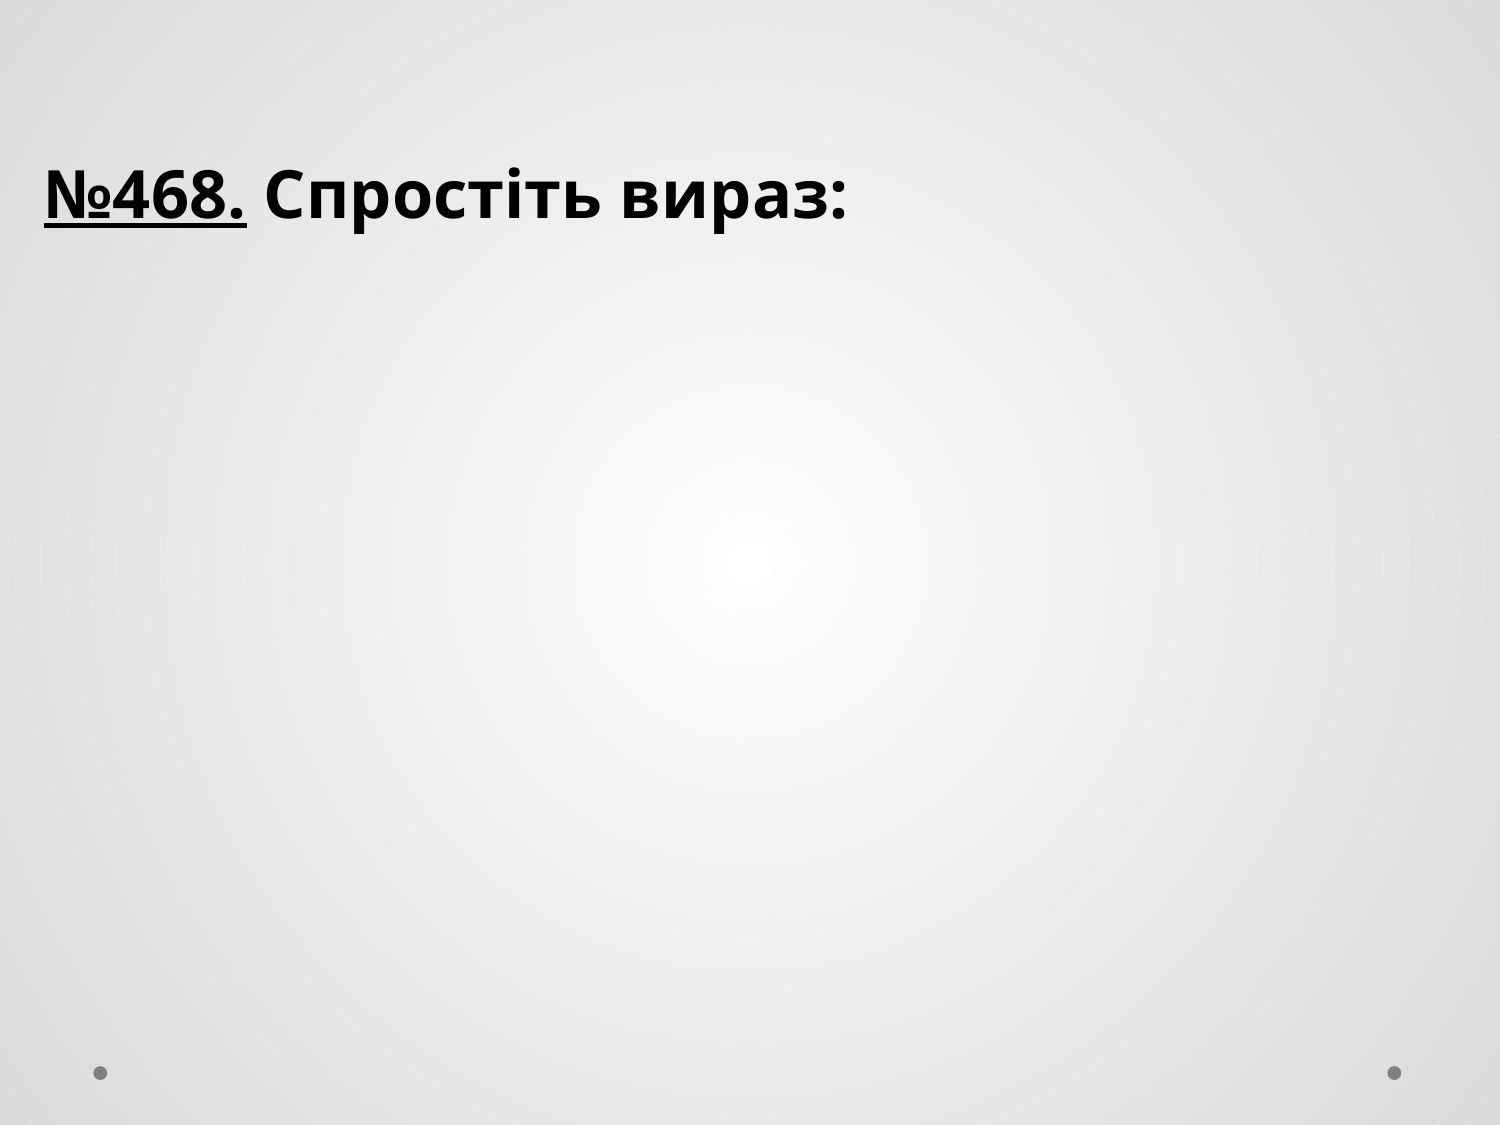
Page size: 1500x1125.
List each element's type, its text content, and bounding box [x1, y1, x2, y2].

title №468. Спростіть вираз: [29, 113, 1380, 239]
